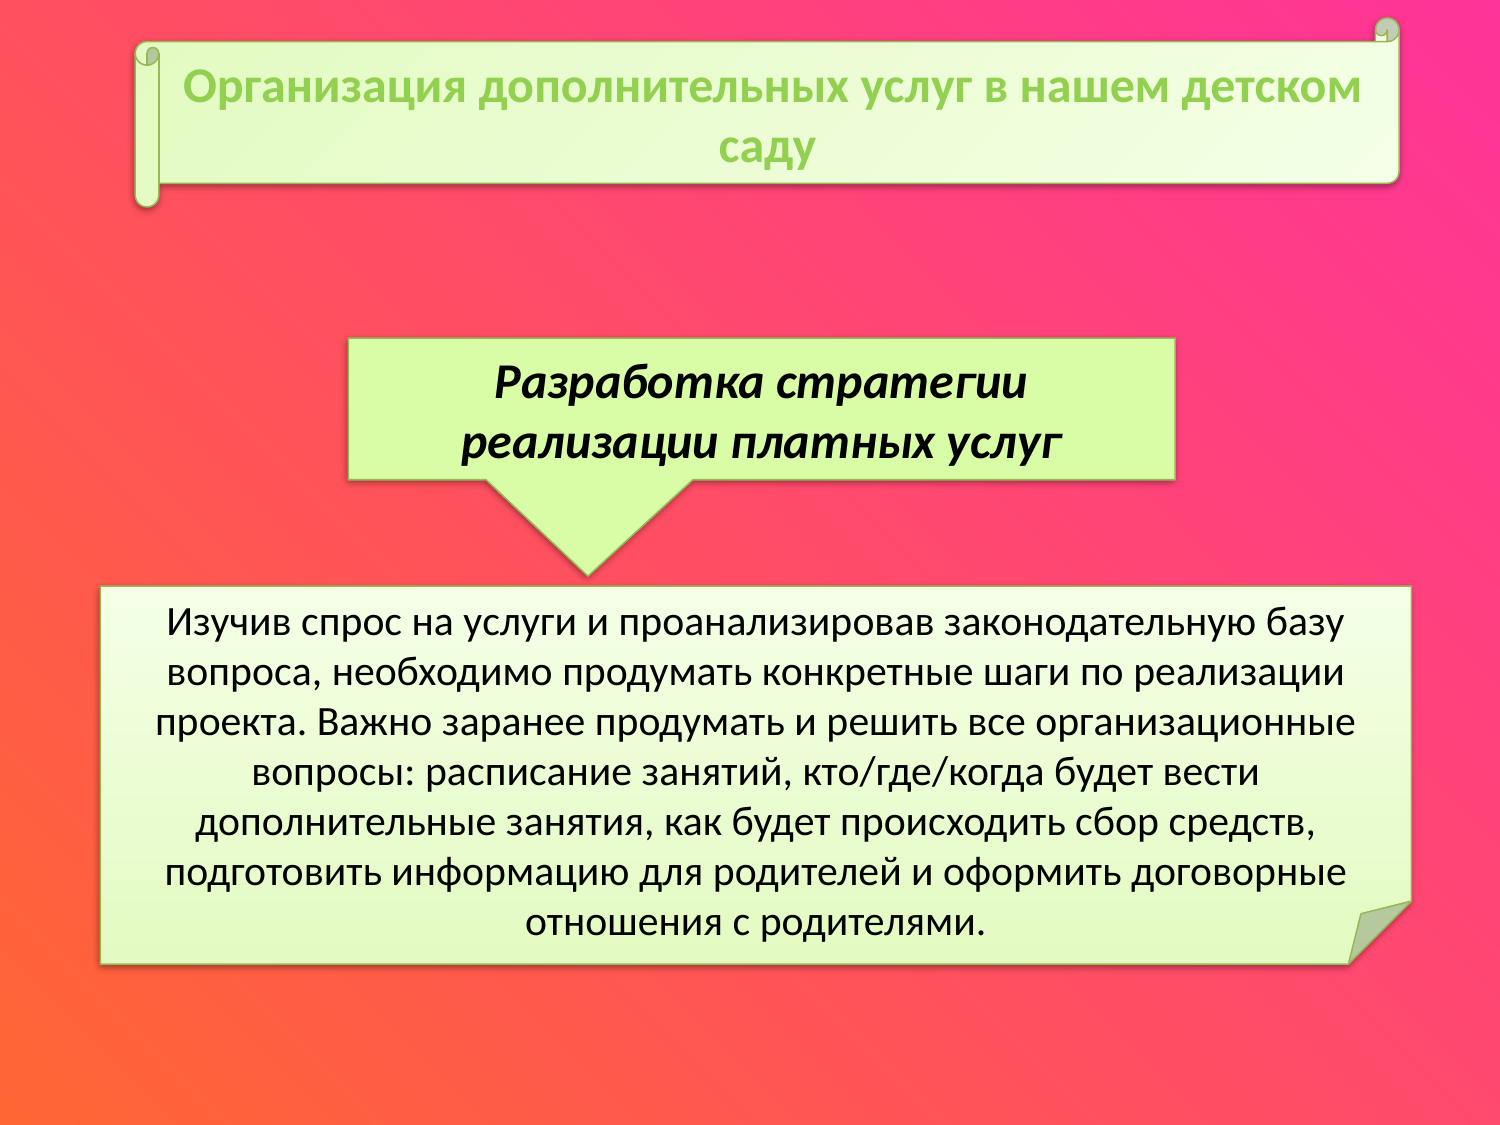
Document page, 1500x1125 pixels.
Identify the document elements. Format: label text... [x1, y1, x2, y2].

text_box Разработка стратегии реализации платных услуг [347, 337, 1176, 577]
text_box Изучив спрос на услуги и проанализировав законодательную базу вопроса, необходимо продумать конкретные шаги по реализации проекта. Важно заранее продумать и решить все организационные вопросы: расписание занятий, кто/где/когда будет вести дополнительные занятия, как будет происходить сбор средств, подготовить информацию для родителей и оформить договорные отношения с родителями. [99, 585, 1413, 965]
text_box Организация дополнительных услуг в нашем детском саду [134, 17, 1400, 208]
